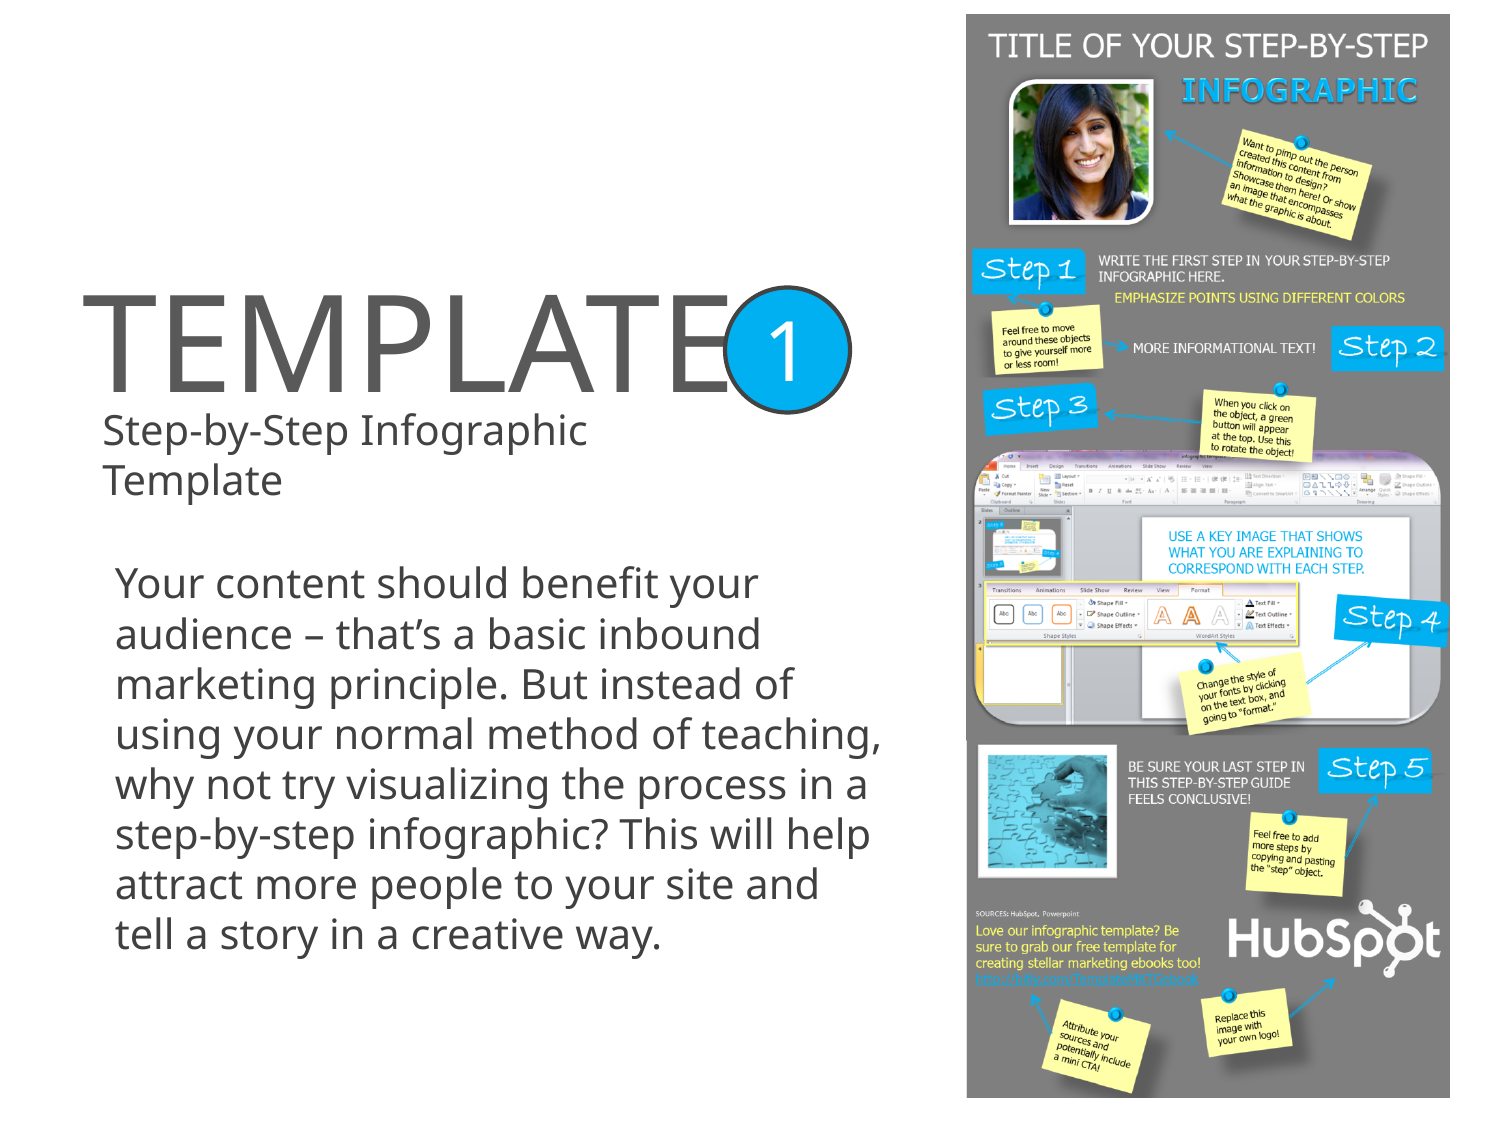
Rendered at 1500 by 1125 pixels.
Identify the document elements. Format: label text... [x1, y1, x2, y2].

text_box Your content should benefit your audience – that’s a basic inbound marketing principle. But instead of using your normal method of teaching, why not try visualizing the process in a step-by-step infographic? This will help attract more people to your site and tell a story in a creative way. [99, 549, 906, 1000]
picture [966, 14, 1451, 1098]
text_box Step-by-Step Infographic Template [87, 396, 738, 512]
text_box TEMPLATE [67, 249, 752, 428]
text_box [724, 287, 851, 413]
